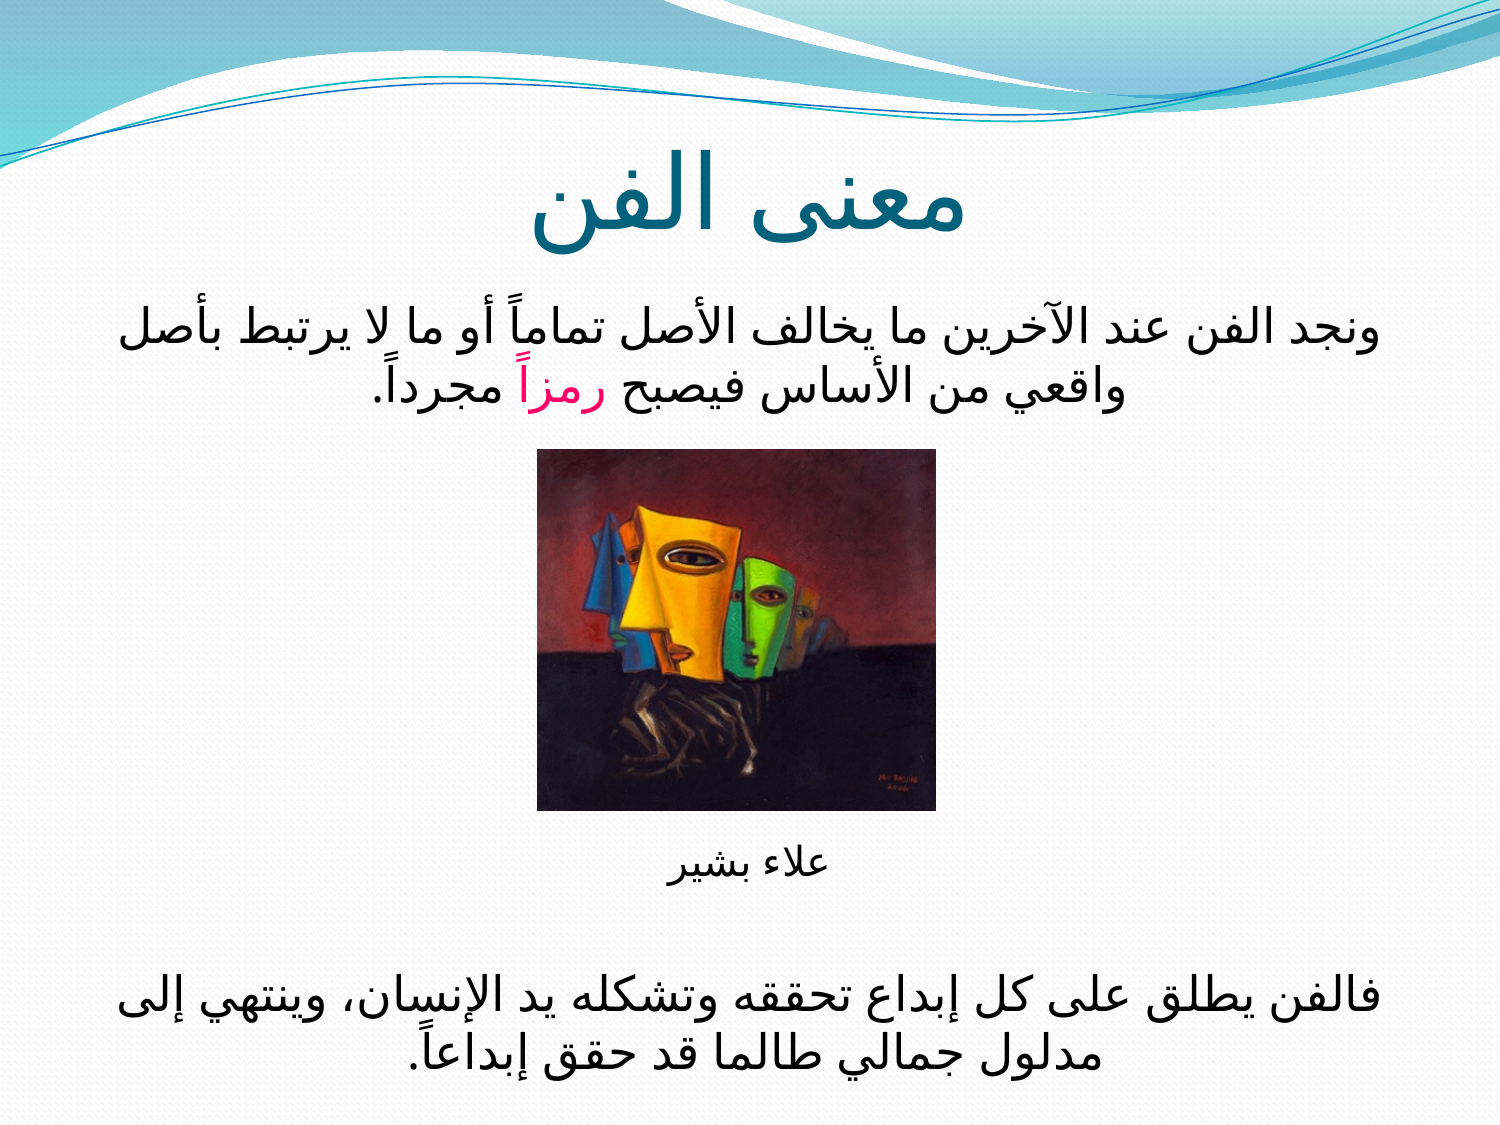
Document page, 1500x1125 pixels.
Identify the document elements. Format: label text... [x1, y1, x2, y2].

picture [537, 449, 936, 811]
title معنى الفن [75, 62, 1425, 250]
list ونجد الفن عند الآخرين ما يخالف الأصل تماماً أو ما لا يرتبط بأصل واقعي من الأساس فيصبح رمزاً مجرداً. علاء بشير فالفن يطلق على كل إبداع تحققه وتشكله يد الإنسان، وينتهي إلى مدلول جمالي طالما قد حقق إبداعاً. [75, 287, 1425, 1088]
